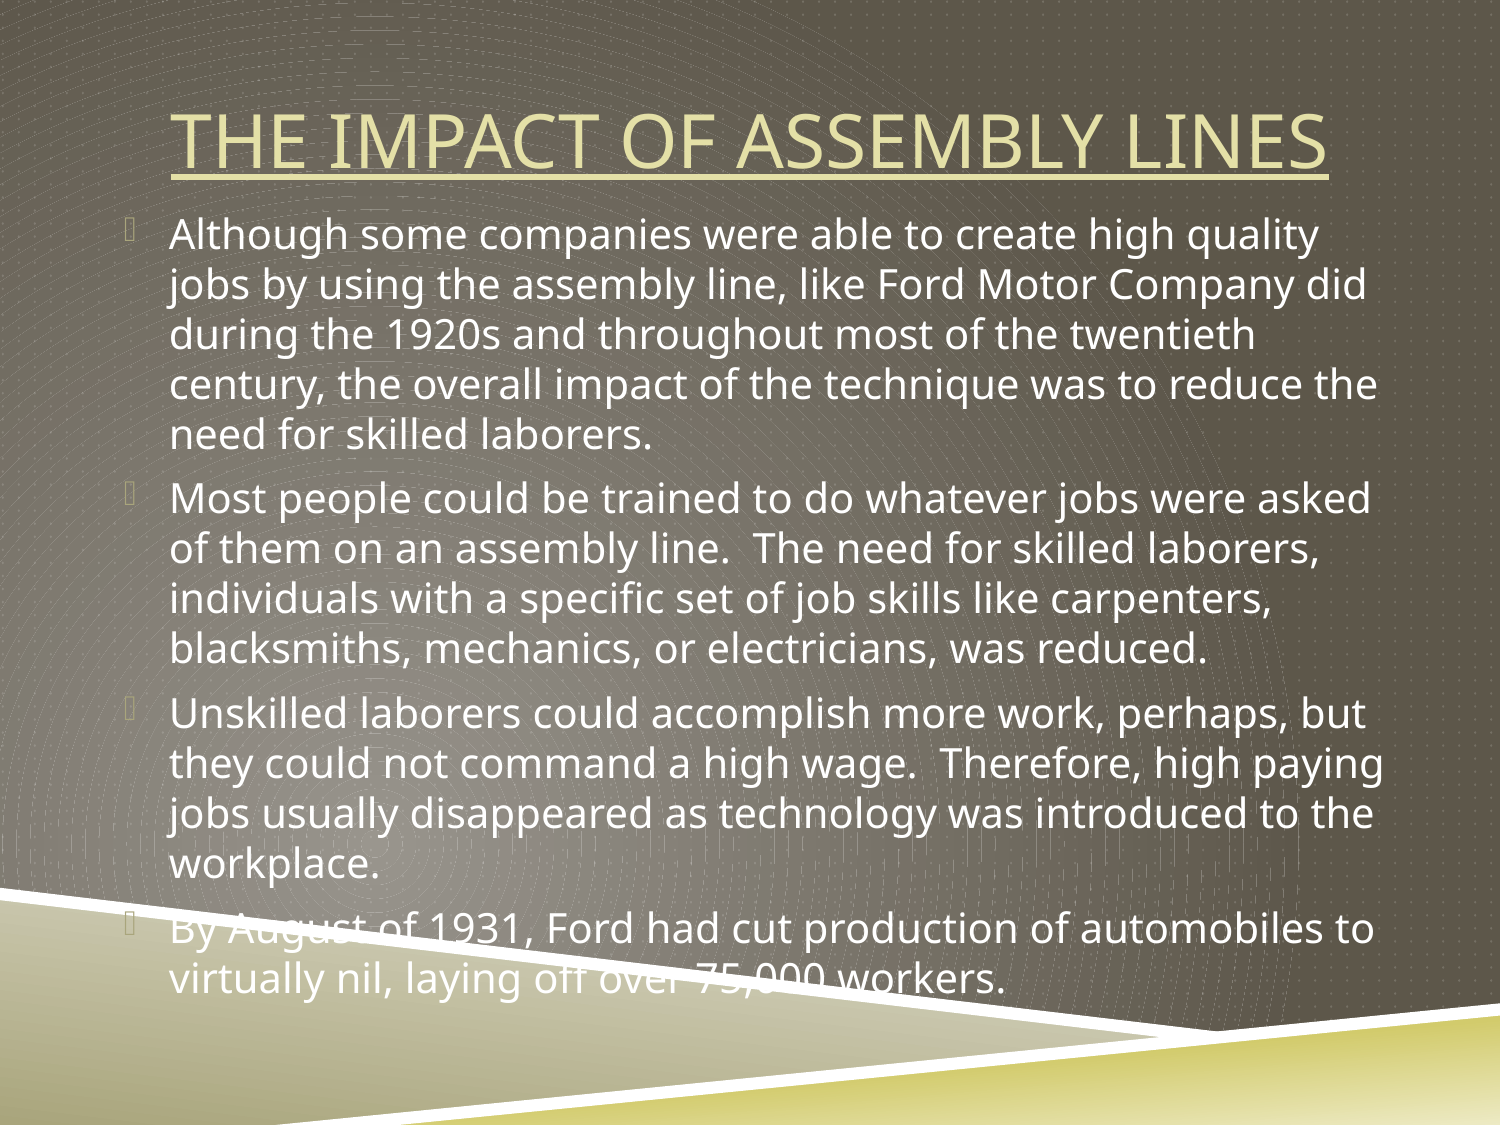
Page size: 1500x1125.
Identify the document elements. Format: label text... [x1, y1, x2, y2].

title The Impact of Assembly Lines [112, 45, 1388, 200]
list Although some companies were able to create high quality jobs by using the assembly line, like Ford Motor Company did during the 1920s and throughout most of the twentieth century, the overall impact of the technique was to reduce the need for skilled laborers. Most people could be trained to do whatever jobs were asked of them on an assembly line. The need for skilled laborers, individuals with a specific set of job skills like carpenters, blacksmiths, mechanics, or electricians, was reduced. Unskilled laborers could accomplish more work, perhaps, but they could not command a high wage. Therefore, high paying jobs usually disappeared as technology was introduced to the workplace. By August of 1931, Ford had cut production of automobiles to virtually nil, laying off over 75,000 workers. [112, 200, 1388, 938]
